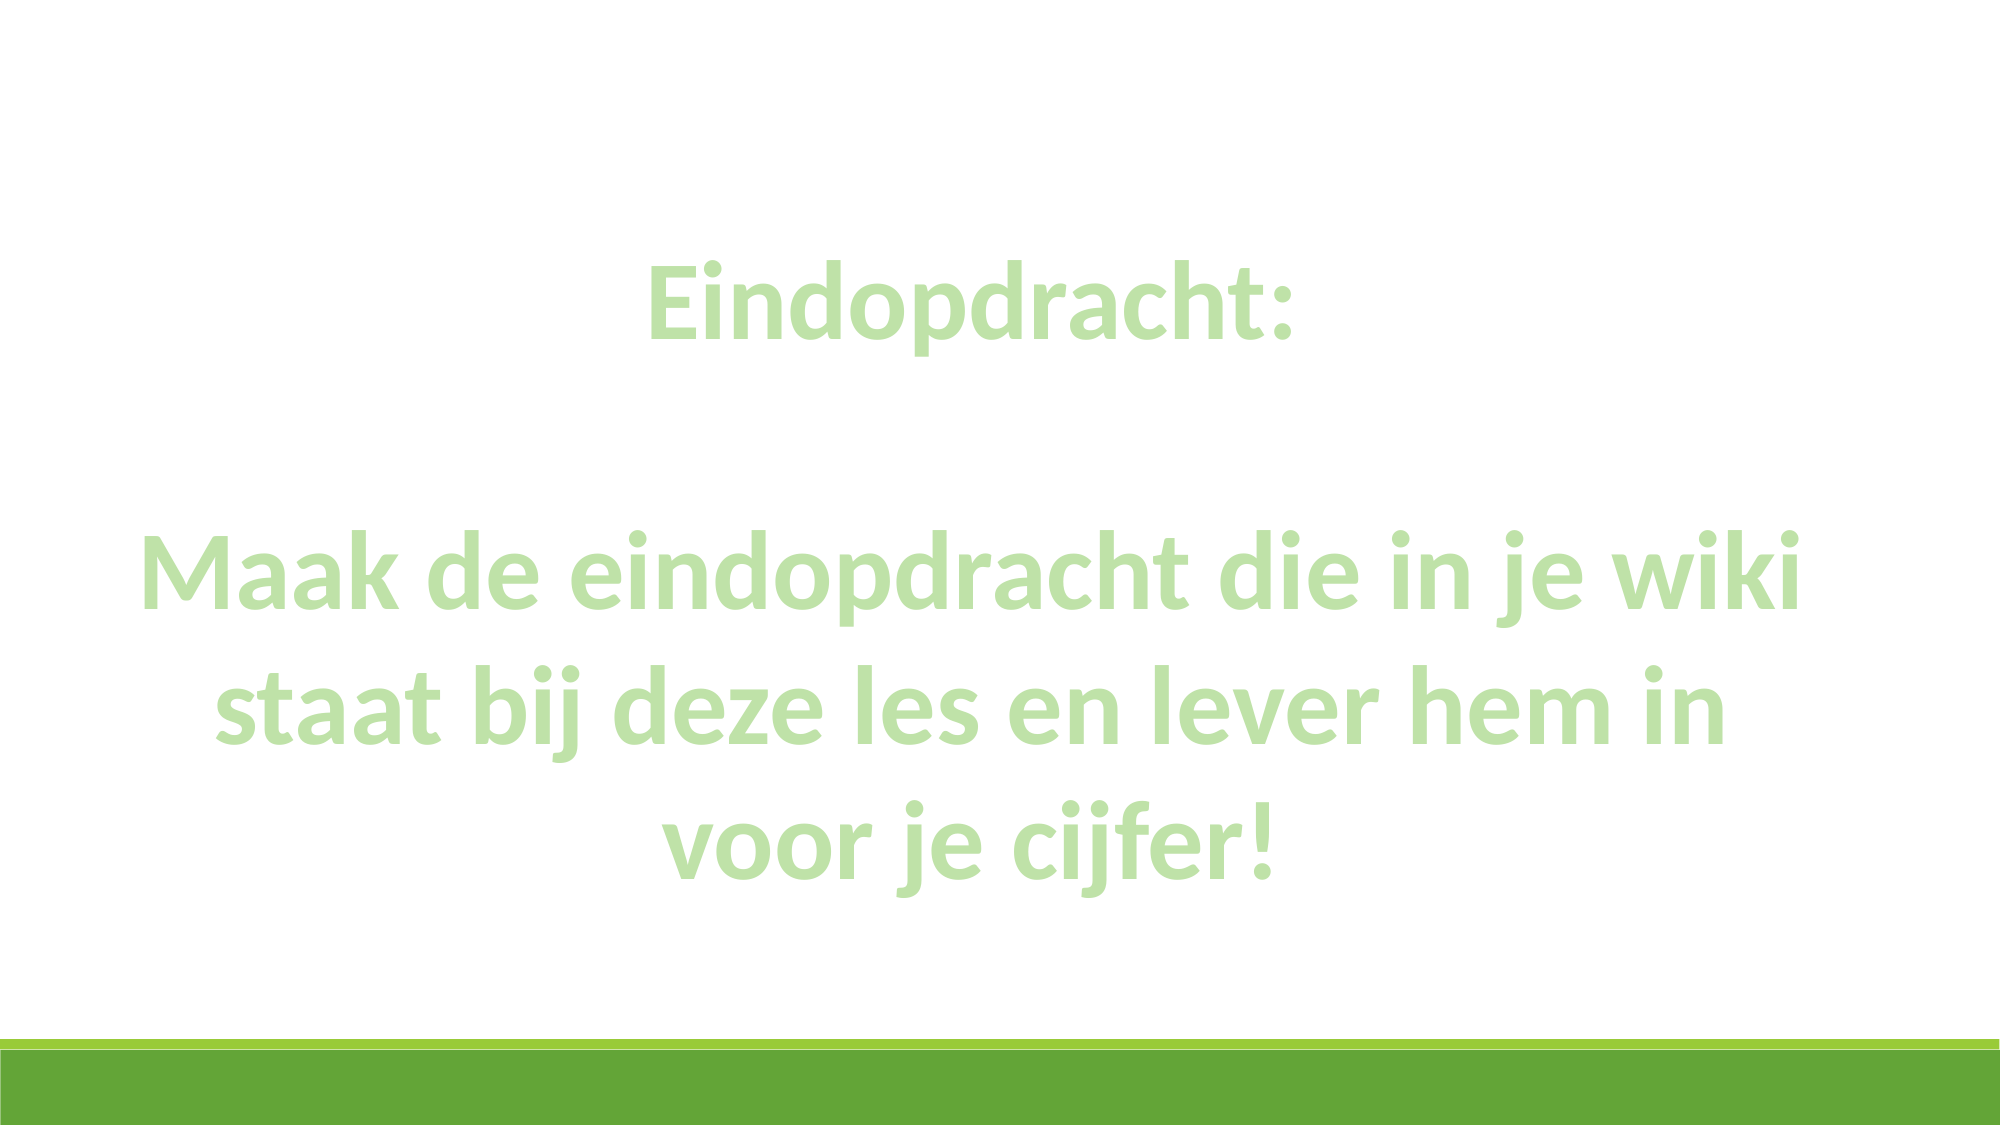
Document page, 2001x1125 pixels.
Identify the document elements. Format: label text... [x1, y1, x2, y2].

text_box Eindopdracht: Maak de eindopdracht die in je wiki staat bij deze les en lever hem in voor je cijfer! [122, 219, 1822, 910]
